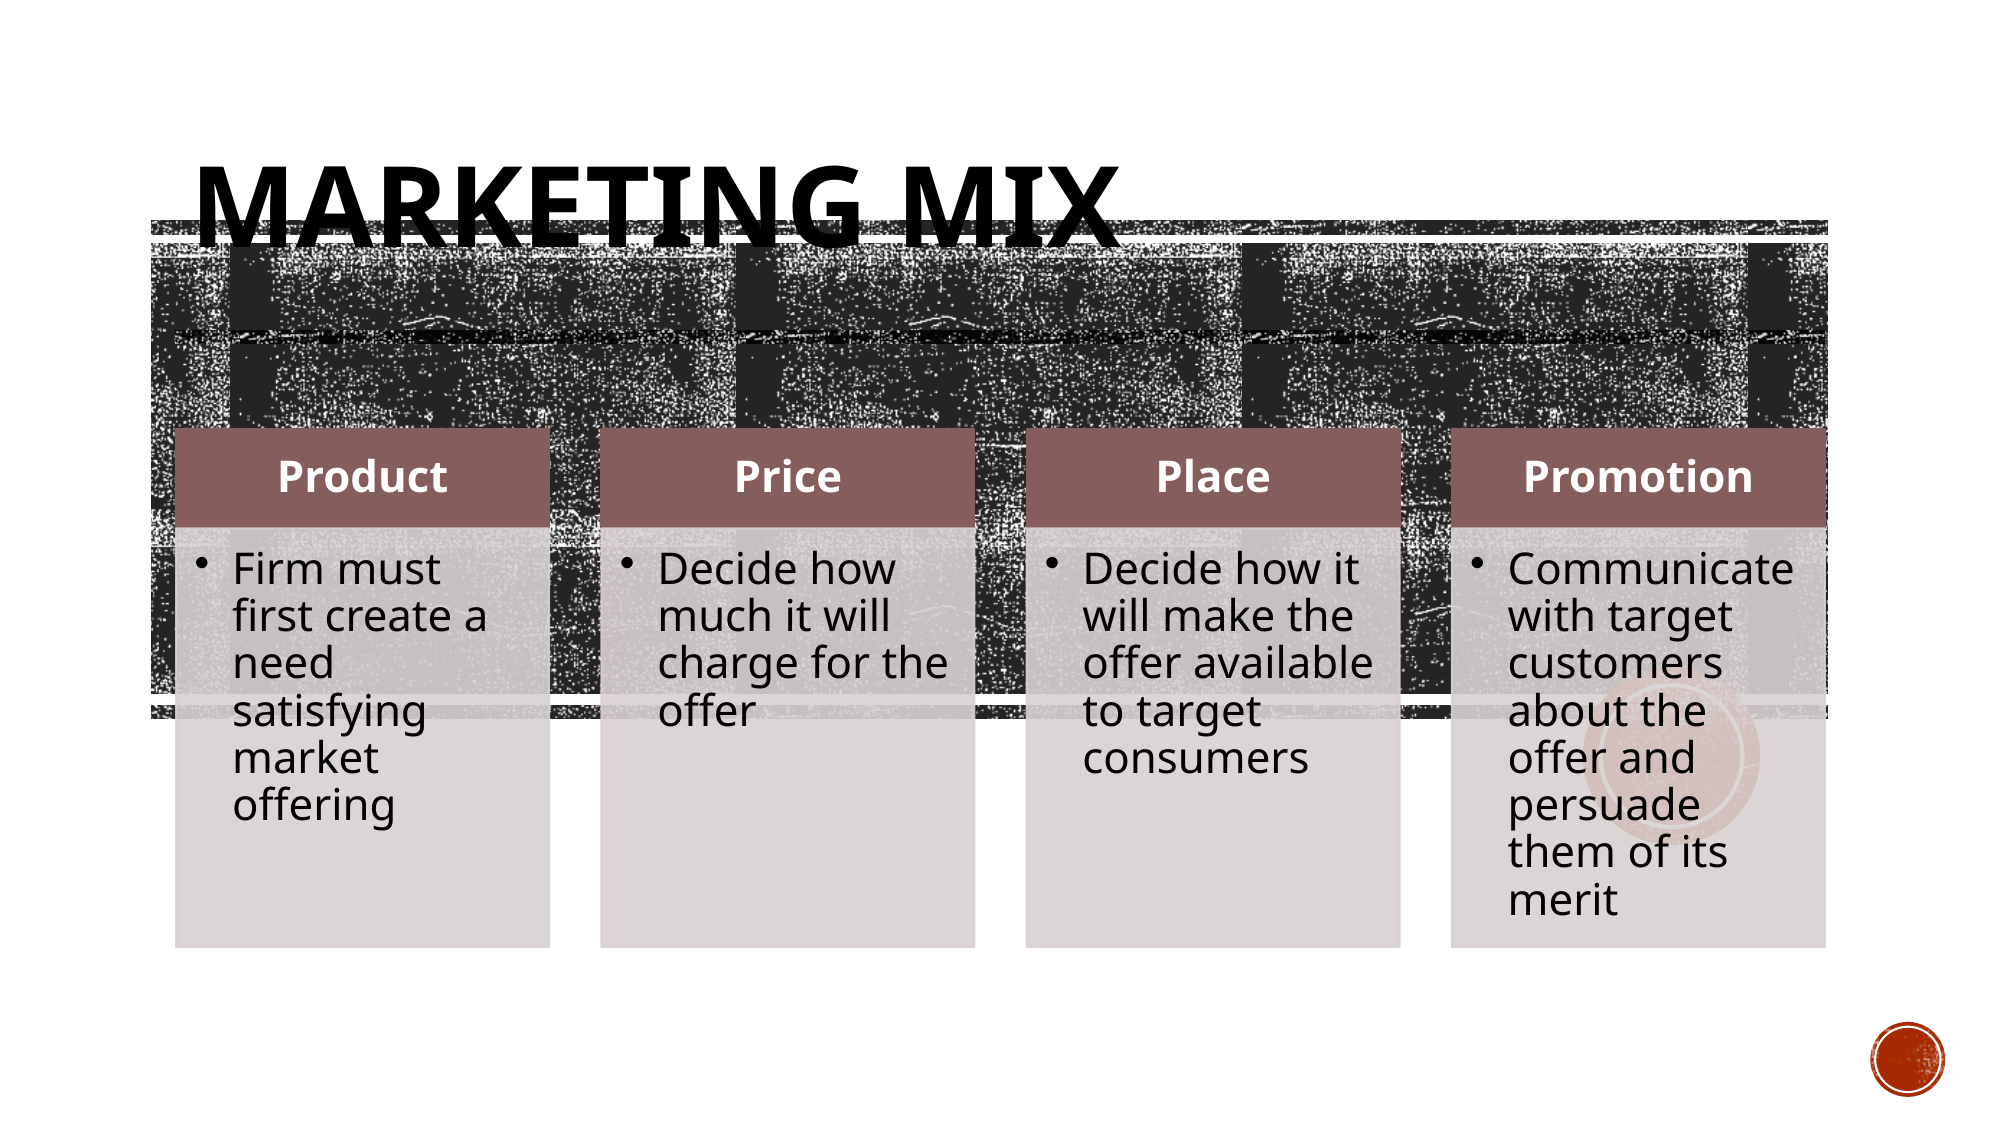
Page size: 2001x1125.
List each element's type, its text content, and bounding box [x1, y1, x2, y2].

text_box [176, 392, 1824, 984]
title Marketing Mix [175, 79, 1826, 329]
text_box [1872, 1024, 1943, 1095]
text_box [174, 329, 1826, 344]
